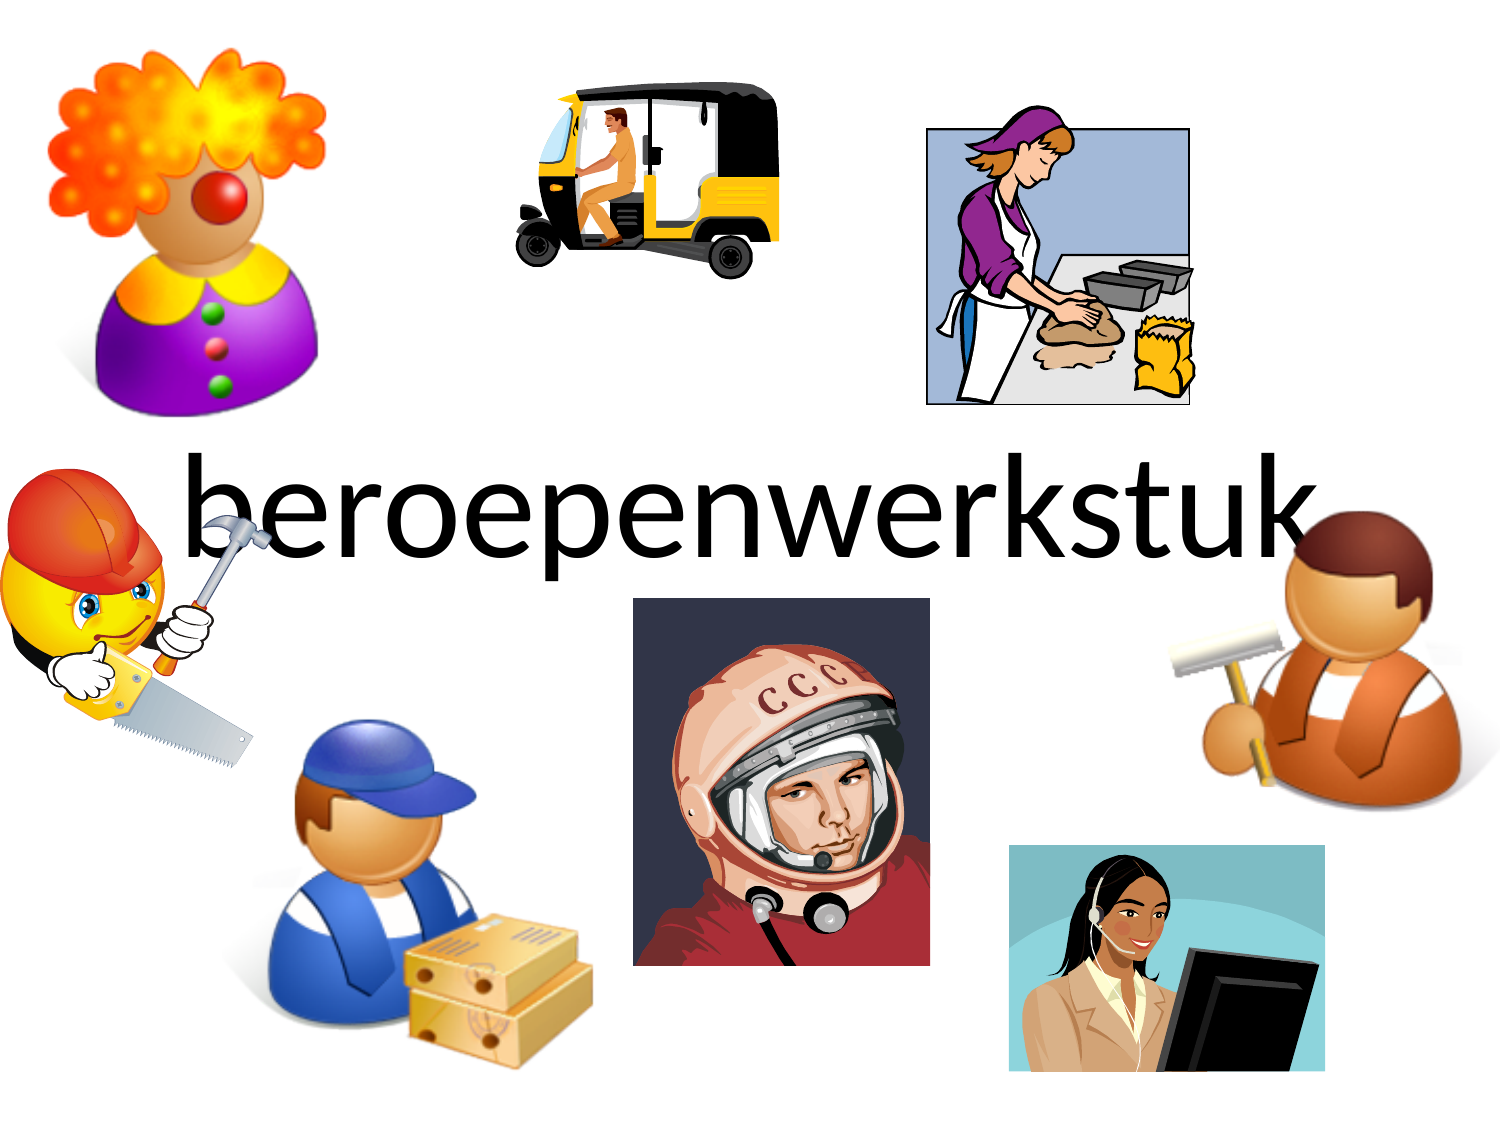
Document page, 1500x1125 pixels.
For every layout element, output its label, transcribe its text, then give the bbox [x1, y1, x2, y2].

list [925, 105, 1196, 406]
picture [0, 468, 598, 1079]
picture [515, 81, 780, 280]
picture [0, 46, 376, 423]
title beroepenwerkstuk [74, 327, 1426, 669]
picture [632, 597, 931, 967]
picture [1007, 480, 1500, 1074]
